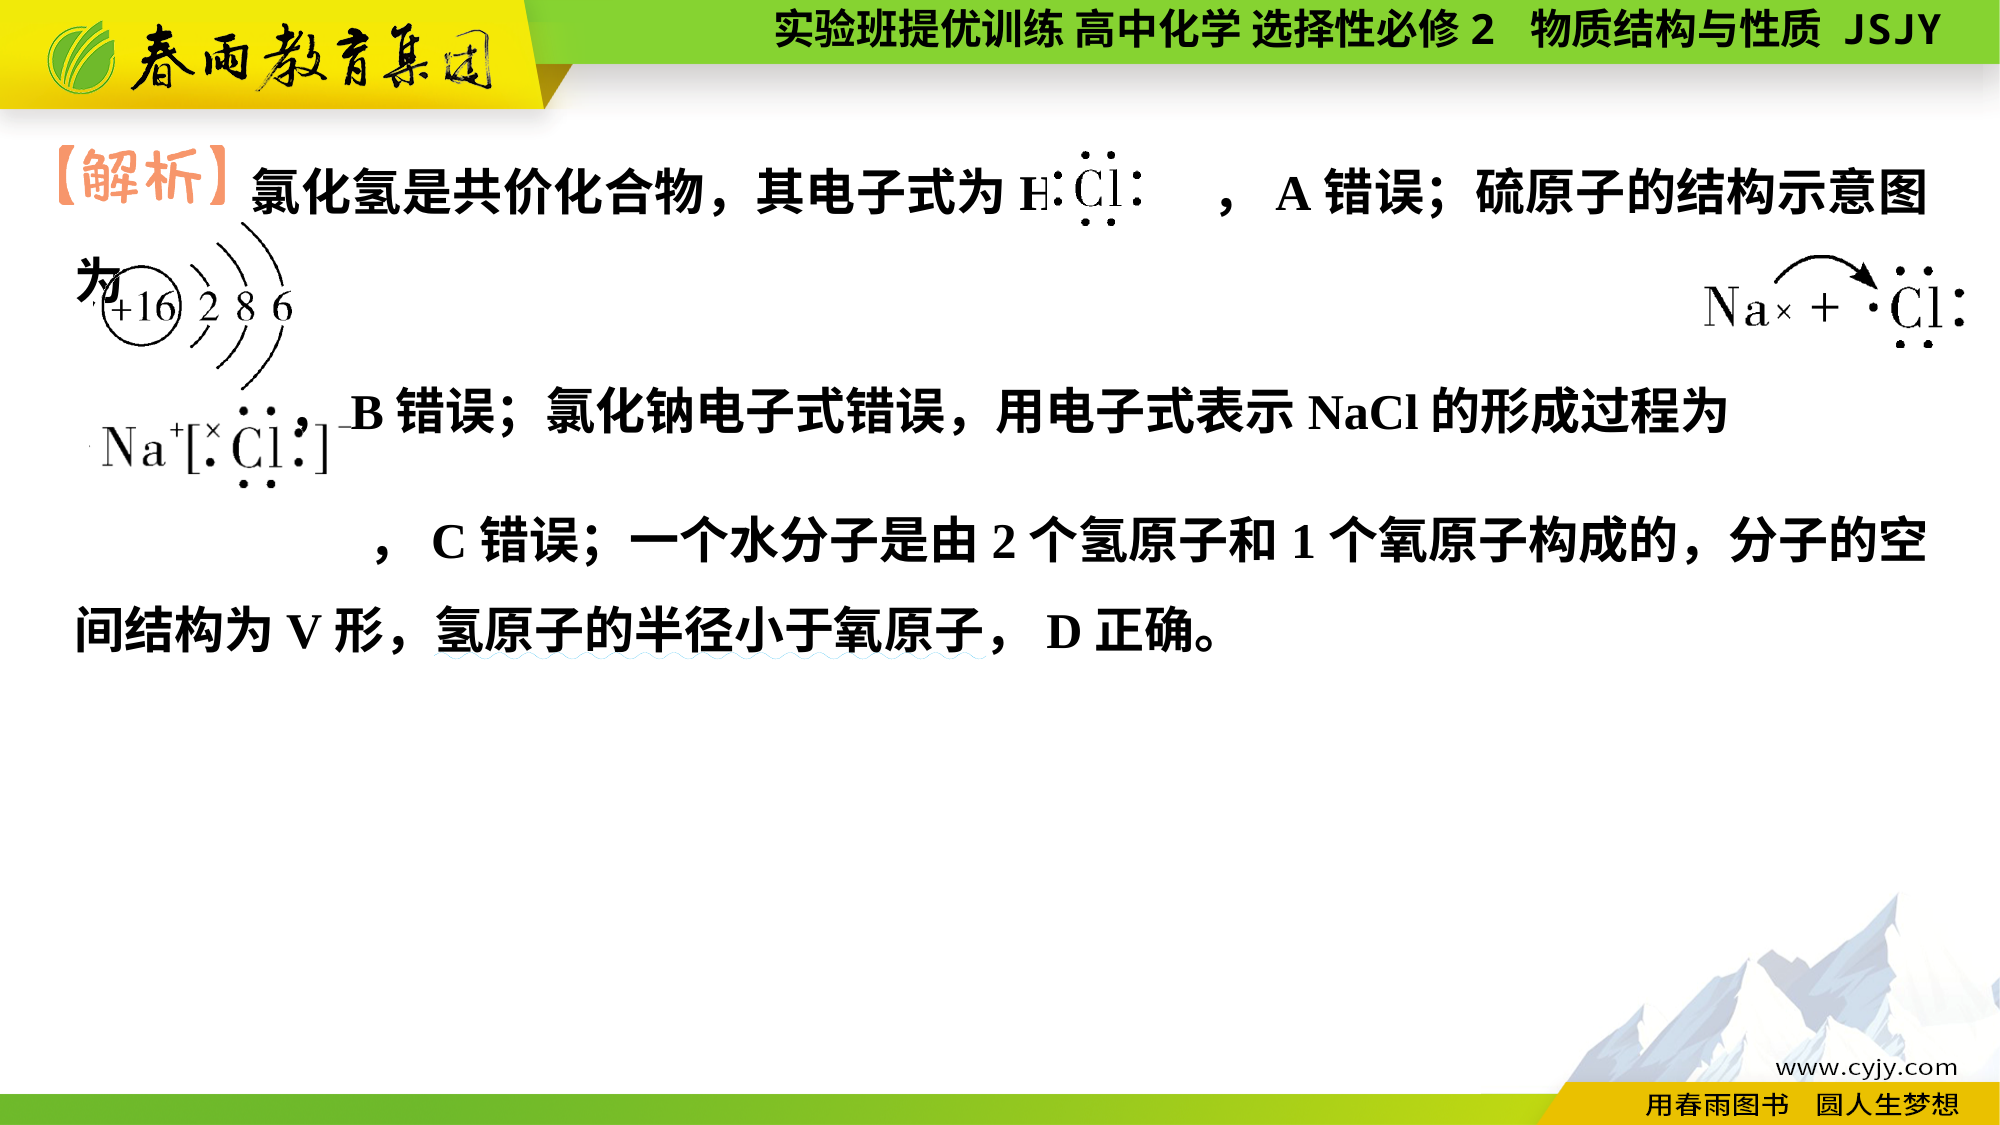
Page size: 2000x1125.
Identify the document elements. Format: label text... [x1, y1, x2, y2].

list 氯化氢是共价化合物，其电子式为H ，A错误；硫原子的结构示意图为 ，B错误；氯化钠电子式错误，用电子式表示NaCl的形成过程为 ，C错误；一个水分子是由2个氢原子和1个氧原子构成的，分子的空间结构为V形，氢原子的半径小于氧原子，D正确。 [59, 122, 1944, 581]
picture [0, 0, 2000, 1125]
